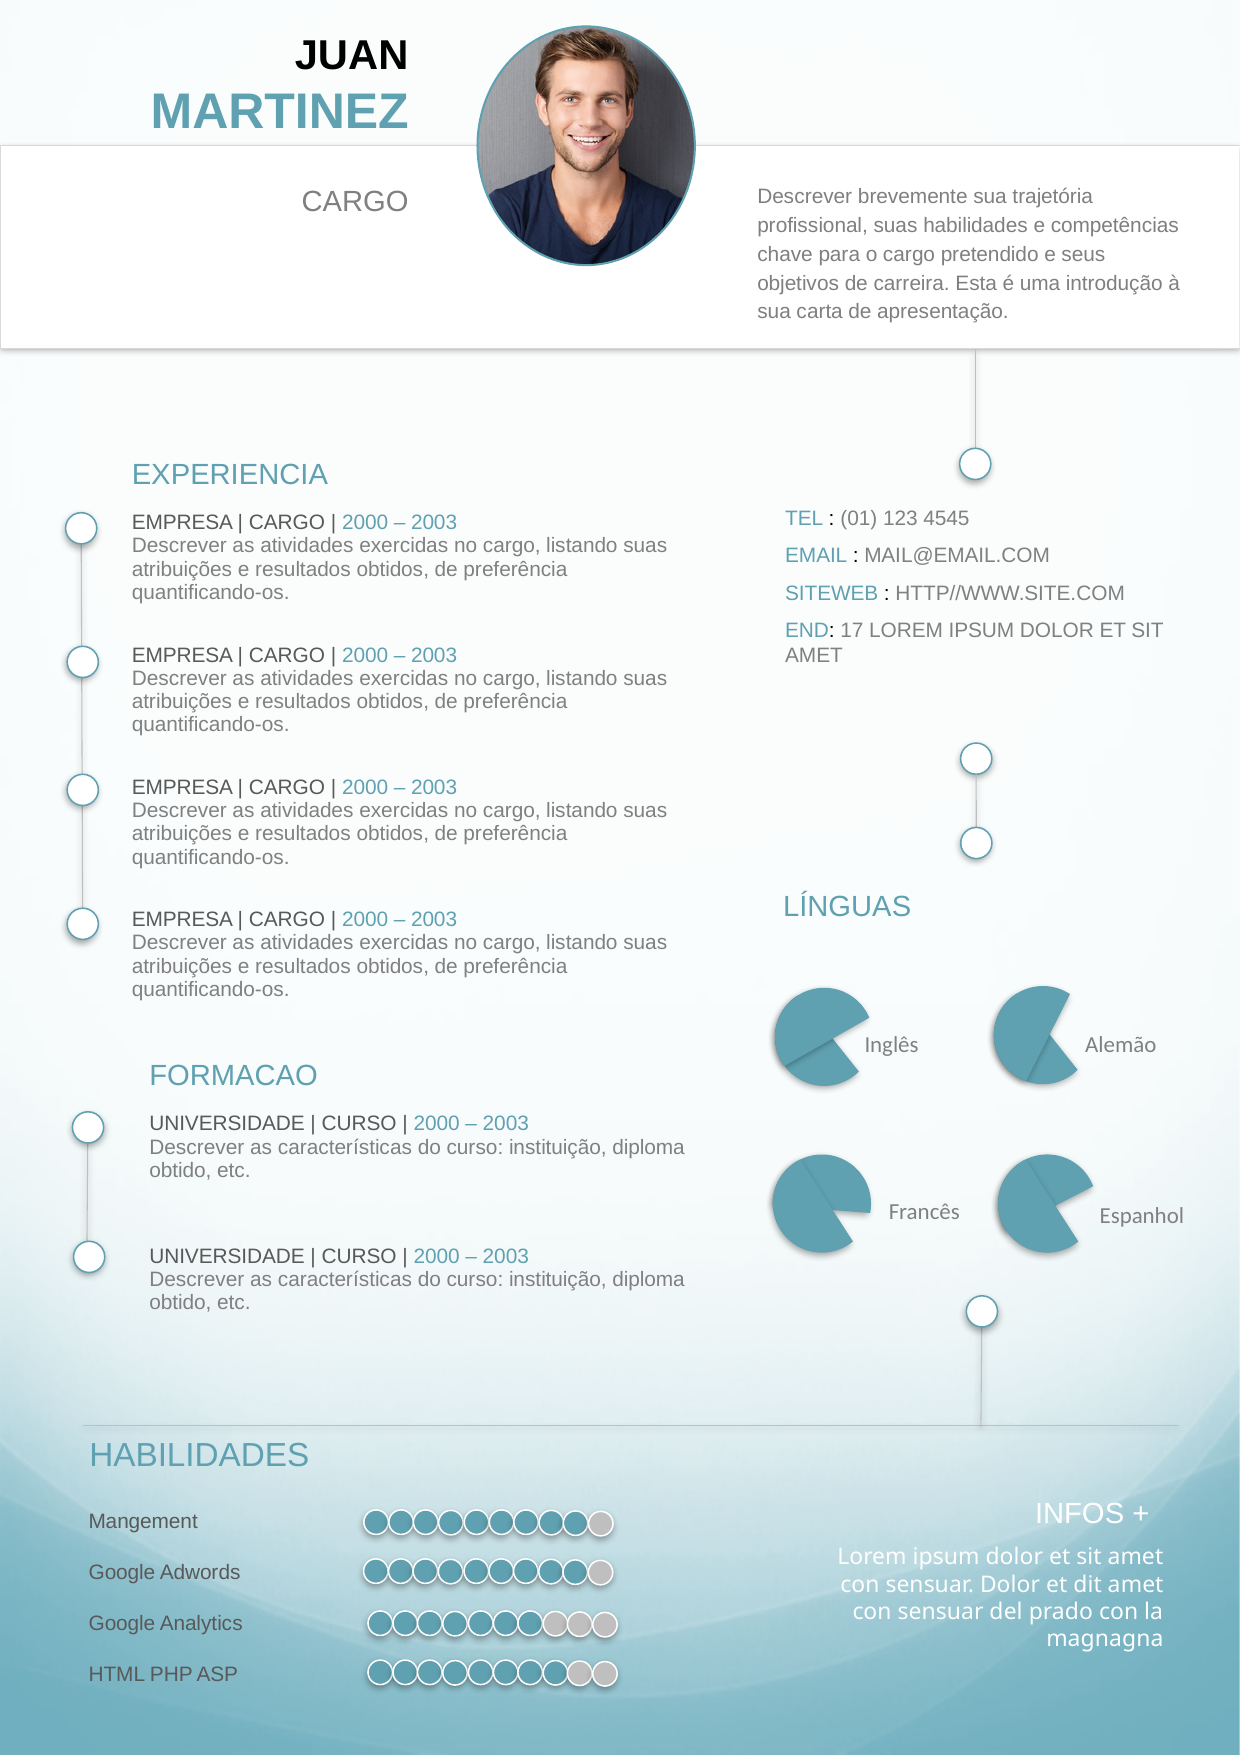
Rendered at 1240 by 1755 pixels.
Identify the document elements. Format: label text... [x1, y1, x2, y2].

text_box [416, 1610, 441, 1637]
text_box [1026, 1153, 1094, 1205]
text_box [488, 1509, 512, 1536]
text_box [416, 1659, 441, 1686]
table_header EXPERIENCIA [117, 451, 695, 503]
text_box [517, 1659, 541, 1686]
text_box [774, 987, 871, 1067]
text_box [467, 1659, 492, 1686]
text_box [542, 1610, 566, 1637]
text_box Descrever brevemente sua trajetória profissional, suas habilidades e competências chave para o cargo pretendido e seus objetivos de carreira. Esta é uma introdução à sua carta de apresentação. [742, 171, 1198, 331]
text_box [66, 647, 75, 677]
text_box [362, 1558, 387, 1585]
text_box [537, 1558, 562, 1585]
table_header Mangement [74, 1495, 703, 1547]
text_box [87, 646, 100, 678]
text_box [591, 1660, 618, 1687]
text_box [392, 1659, 416, 1686]
text_box [562, 1559, 586, 1586]
text_box [789, 1045, 860, 1087]
table_cell HTML PHP ASP [74, 1649, 703, 1699]
text_box [958, 448, 992, 481]
text_box [367, 1610, 391, 1637]
text_box [437, 1558, 462, 1585]
picture [0, 0, 1240, 266]
text_box JUAN MARTINEZ [19, 20, 424, 146]
text_box [441, 1659, 467, 1686]
text_box CARGO [31, 175, 424, 226]
text_box [89, 1111, 105, 1143]
text_box [517, 1610, 541, 1637]
table_header FORMACAO [134, 1052, 712, 1105]
text_box [993, 985, 1071, 1082]
table_cell EMPRESA | CARGO | 2000 – 2003 Descrever as atividades exercidas no cargo, listando suas atribuições e resultados obtidos, de preferência quantificando-os. [117, 900, 695, 1015]
text_box [363, 1509, 387, 1536]
text_box [801, 1153, 872, 1214]
text_box [538, 1509, 562, 1536]
text_box [388, 1509, 412, 1536]
table_cell Google Analytics [74, 1598, 703, 1649]
text_box [66, 909, 75, 939]
text_box Alemão [1070, 1021, 1172, 1064]
text_box [437, 1509, 462, 1536]
text_box [771, 1158, 854, 1254]
table_cell EMPRESA | CARGO | 2000 – 2003 Descrever as atividades exercidas no cargo, listando suas atribuições e resultados obtidos, de preferência quantificando-os. [117, 636, 695, 768]
text_box [72, 1242, 81, 1272]
text_box [512, 1558, 537, 1585]
text_box [492, 1610, 516, 1637]
text_box [965, 1295, 999, 1327]
text_box [87, 774, 100, 806]
text_box [87, 907, 100, 940]
text_box [492, 1659, 516, 1686]
text_box HABILIDADES [74, 1426, 325, 1481]
text_box [93, 1241, 106, 1273]
text_box [387, 1558, 411, 1585]
text_box [997, 1158, 1079, 1254]
table_cell EMPRESA | CARGO | 2000 – 2003 Descrever as atividades exercidas no cargo, listando suas atribuições e resultados obtidos, de preferência quantificando-os. [117, 768, 695, 900]
text_box [566, 1660, 591, 1687]
text_box [66, 775, 75, 805]
picture [0, 349, 1240, 1755]
text_box TEL : (01) 123 4545 EMAIL : MAIL@EMAIL.COM SITEWEB : HTTP//WWW.SITE.COM END: 17 LOREM IPSUM DOLOR ET SIT AMET [770, 497, 1219, 675]
table_cell EMPRESA | CARGO | 2000 – 2003 Descrever as atividades exercidas no cargo, listando suas atribuições e resultados obtidos, de preferência quantificando-os. [117, 503, 695, 636]
text_box [412, 1558, 436, 1585]
text_box [467, 1610, 492, 1637]
text_box [1032, 1040, 1079, 1086]
text_box [367, 1659, 391, 1686]
text_box [64, 511, 98, 544]
text_box Lorem ipsum dolor et sit amet con sensuar. Dolor et dit amet con sensuar del prado con la magnagna [819, 1534, 1179, 1659]
text_box [463, 1558, 487, 1585]
text_box [980, 827, 993, 859]
text_box INFOS + [1019, 1486, 1165, 1537]
text_box [587, 1559, 614, 1586]
text_box [488, 1558, 512, 1585]
text_box [412, 1509, 437, 1536]
table_cell UNIVERSIDADE | CURSO | 2000 – 2003 Descrever as características do curso: instituição, diploma obtido, etc. [134, 1237, 712, 1369]
table_cell Google Adwords [74, 1547, 703, 1598]
text_box [959, 742, 993, 775]
text_box LÍNGUAS [768, 879, 927, 930]
text_box [392, 1610, 416, 1637]
text_box [542, 1659, 566, 1686]
text_box [562, 1510, 587, 1537]
text_box [0, 145, 1240, 349]
text_box [71, 1111, 86, 1143]
text_box [587, 1510, 614, 1537]
text_box Francês [873, 1189, 975, 1232]
text_box [441, 1610, 467, 1637]
text_box [591, 1611, 618, 1638]
text_box Inglês [849, 1021, 934, 1064]
text_box [959, 827, 972, 859]
text_box Espanhol [1084, 1193, 1200, 1236]
text_box [463, 1509, 487, 1536]
table_cell UNIVERSIDADE | CURSO | 2000 – 2003 Descrever as características do curso: instituição, diploma obtido, etc. [134, 1105, 712, 1237]
text_box [566, 1611, 591, 1638]
text_box [513, 1509, 537, 1536]
